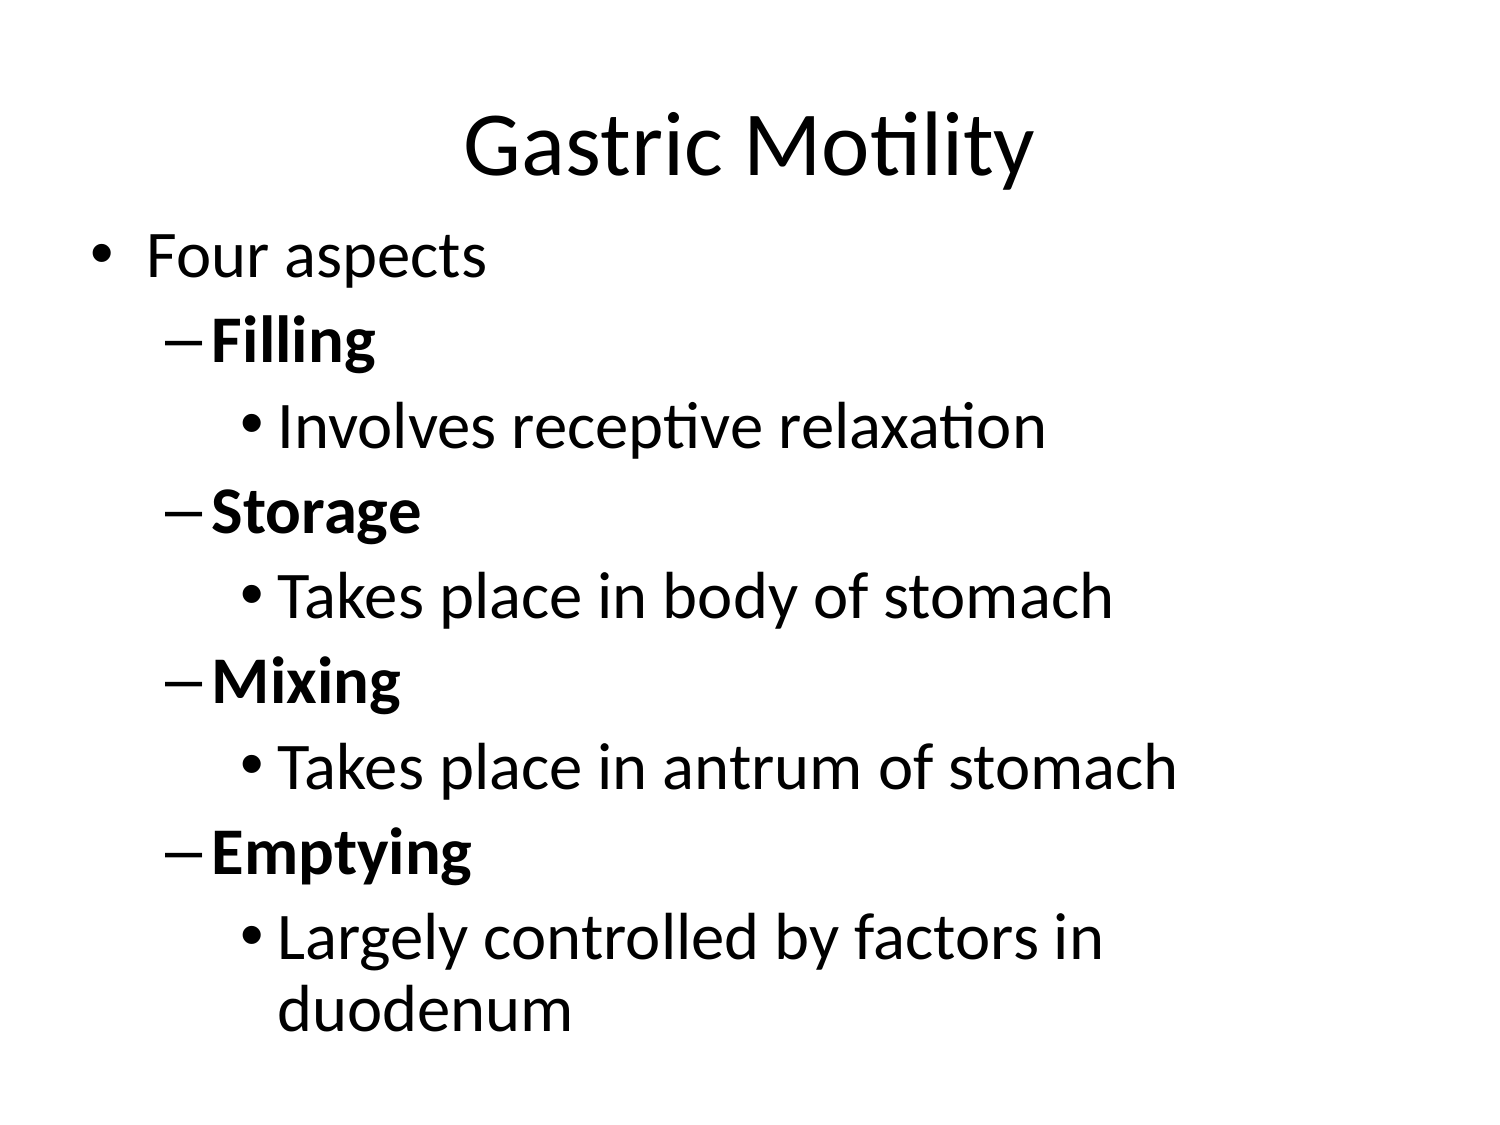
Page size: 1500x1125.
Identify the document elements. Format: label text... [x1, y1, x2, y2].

title Gastric Motility [75, 45, 1425, 212]
list Four aspects Filling Involves receptive relaxation Storage Takes place in body of stomach Mixing Takes place in antrum of stomach Emptying Largely controlled by factors in duodenum [75, 212, 1425, 955]
